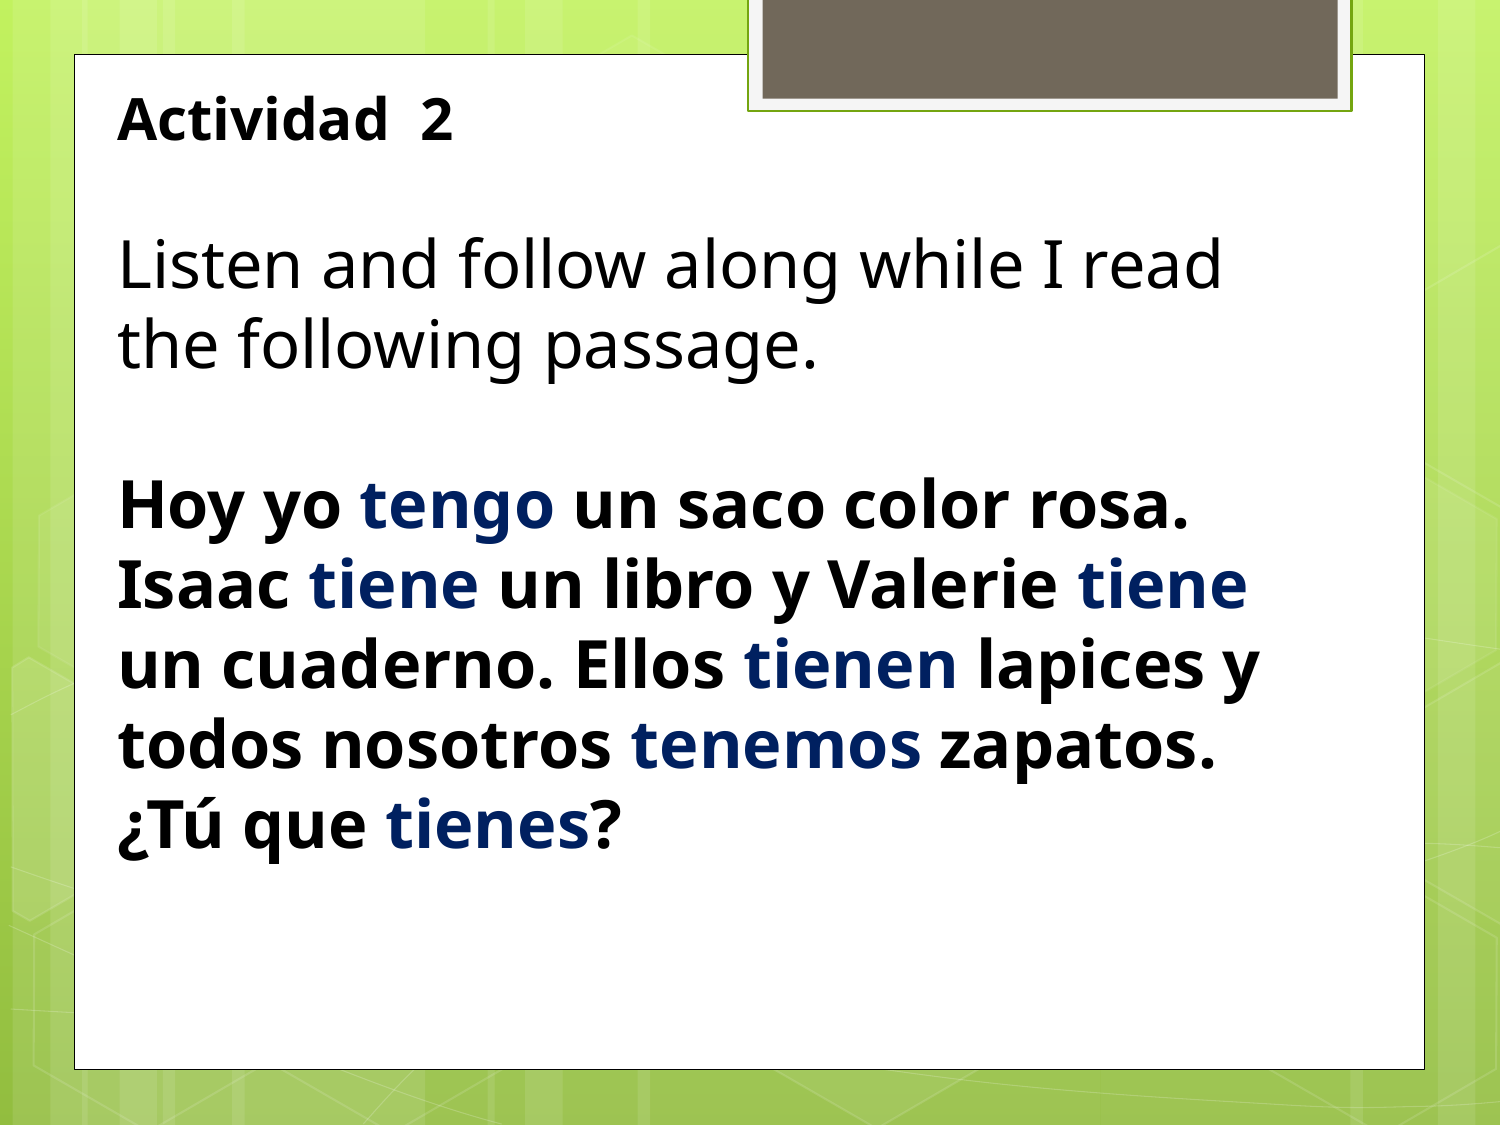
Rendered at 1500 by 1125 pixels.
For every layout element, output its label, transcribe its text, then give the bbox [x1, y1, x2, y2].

text_box Actividad 2 Listen and follow along while I read the following passage. Hoy yo tengo un saco color rosa. Isaac tiene un libro y Valerie tiene un cuaderno. Ellos tienen lapices y todos nosotros tenemos zapatos. ¿Tú que tienes? [102, 74, 1328, 915]
